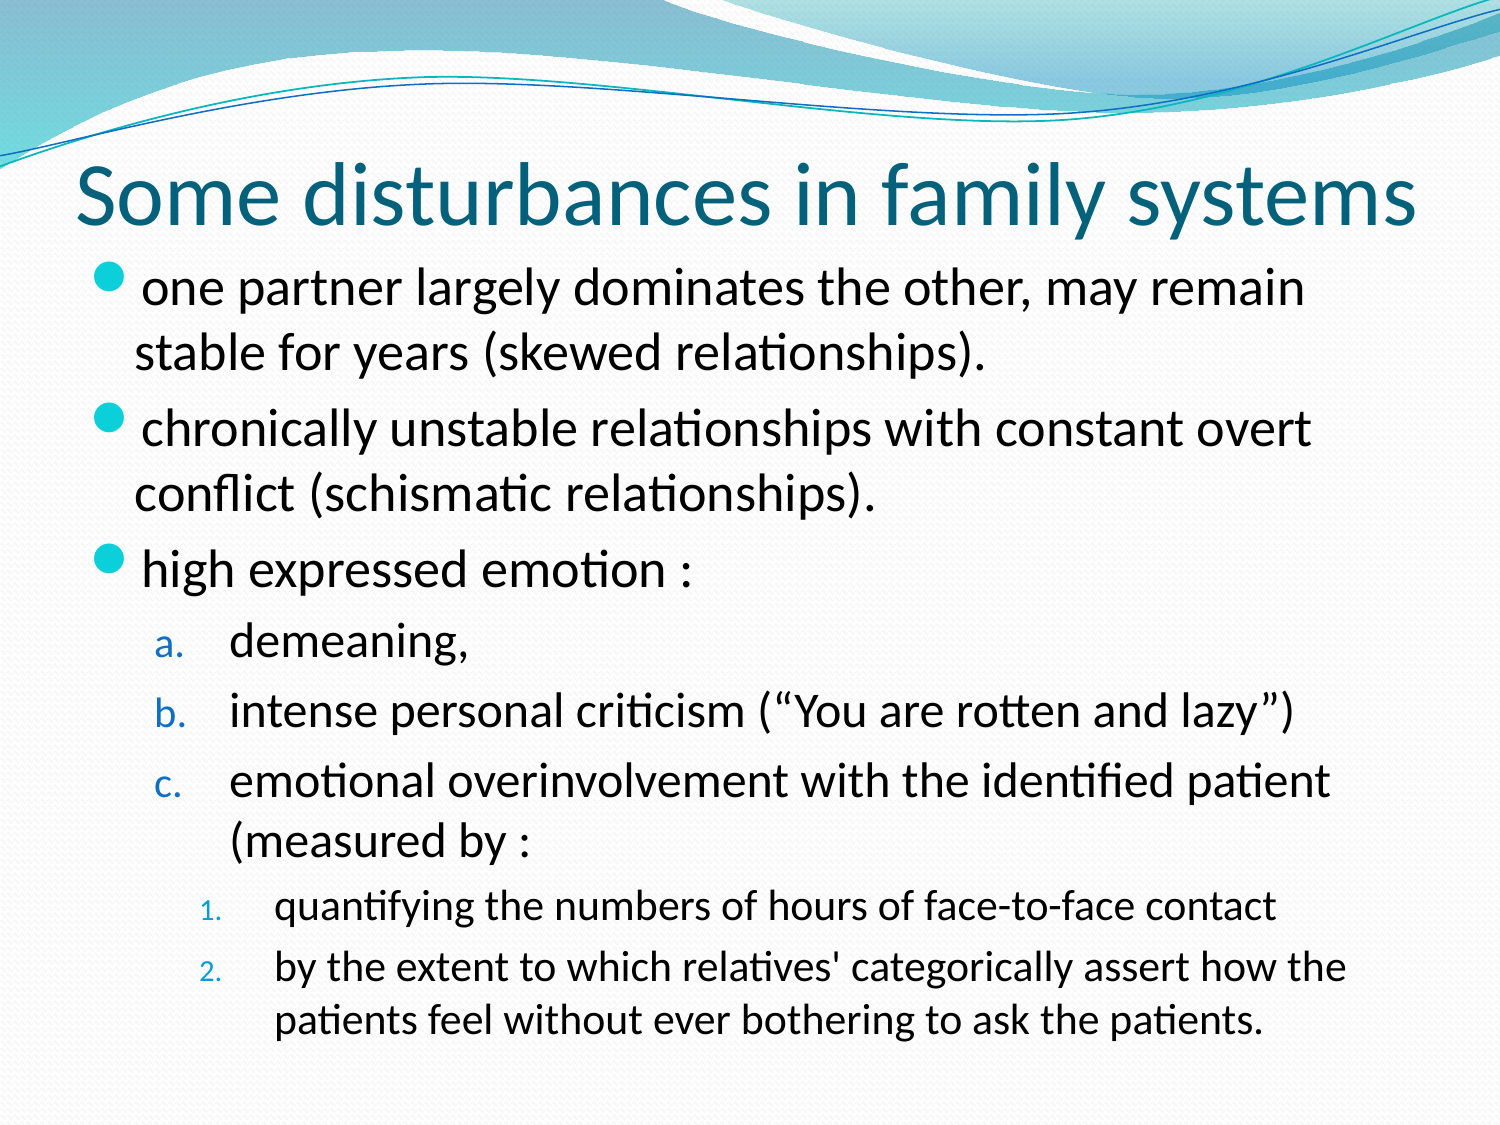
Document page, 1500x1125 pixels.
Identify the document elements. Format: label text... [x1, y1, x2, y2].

title Some disturbances in family systems [75, 42, 1425, 243]
list one partner largely dominates the other, may remain stable for years (skewed relationships). chronically unstable relationships with constant overt conflict (schismatic relationships). high expressed emotion : demeaning, intense personal criticism (“You are rotten and lazy”) emotional overinvolvement with the identified patient (measured by : quantifying the numbers of hours of face-to-face contact by the extent to which relatives' categorically assert how the patients feel without ever bothering to ask the patients. [75, 243, 1425, 1125]
